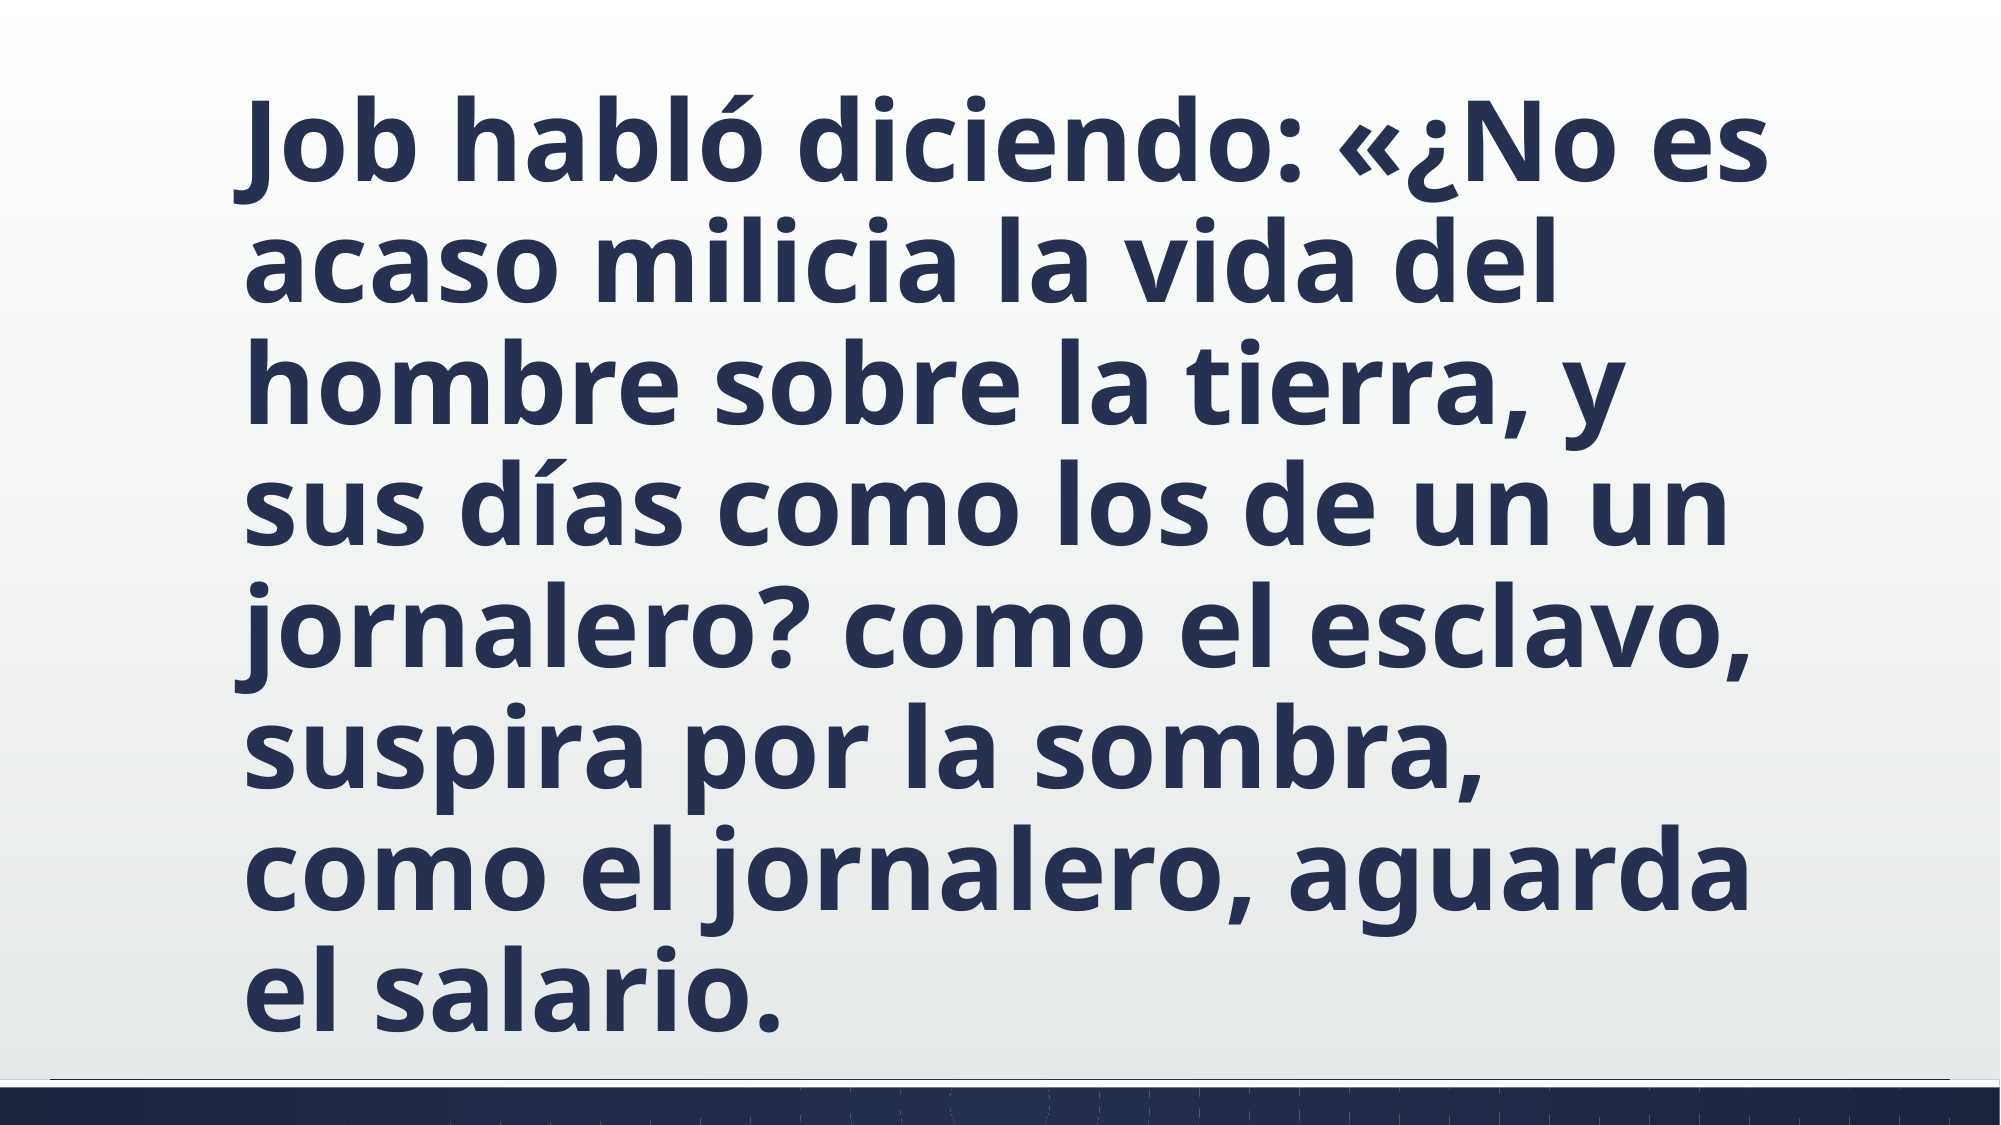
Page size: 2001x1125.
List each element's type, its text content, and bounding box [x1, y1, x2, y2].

list Job habló diciendo: «¿No es acaso milicia la vida del hombre sobre la tierra, y sus días como los de un un jornalero? como el esclavo, suspira por la sombra, como el jornalero, aguarda el salario. [219, 76, 1816, 990]
